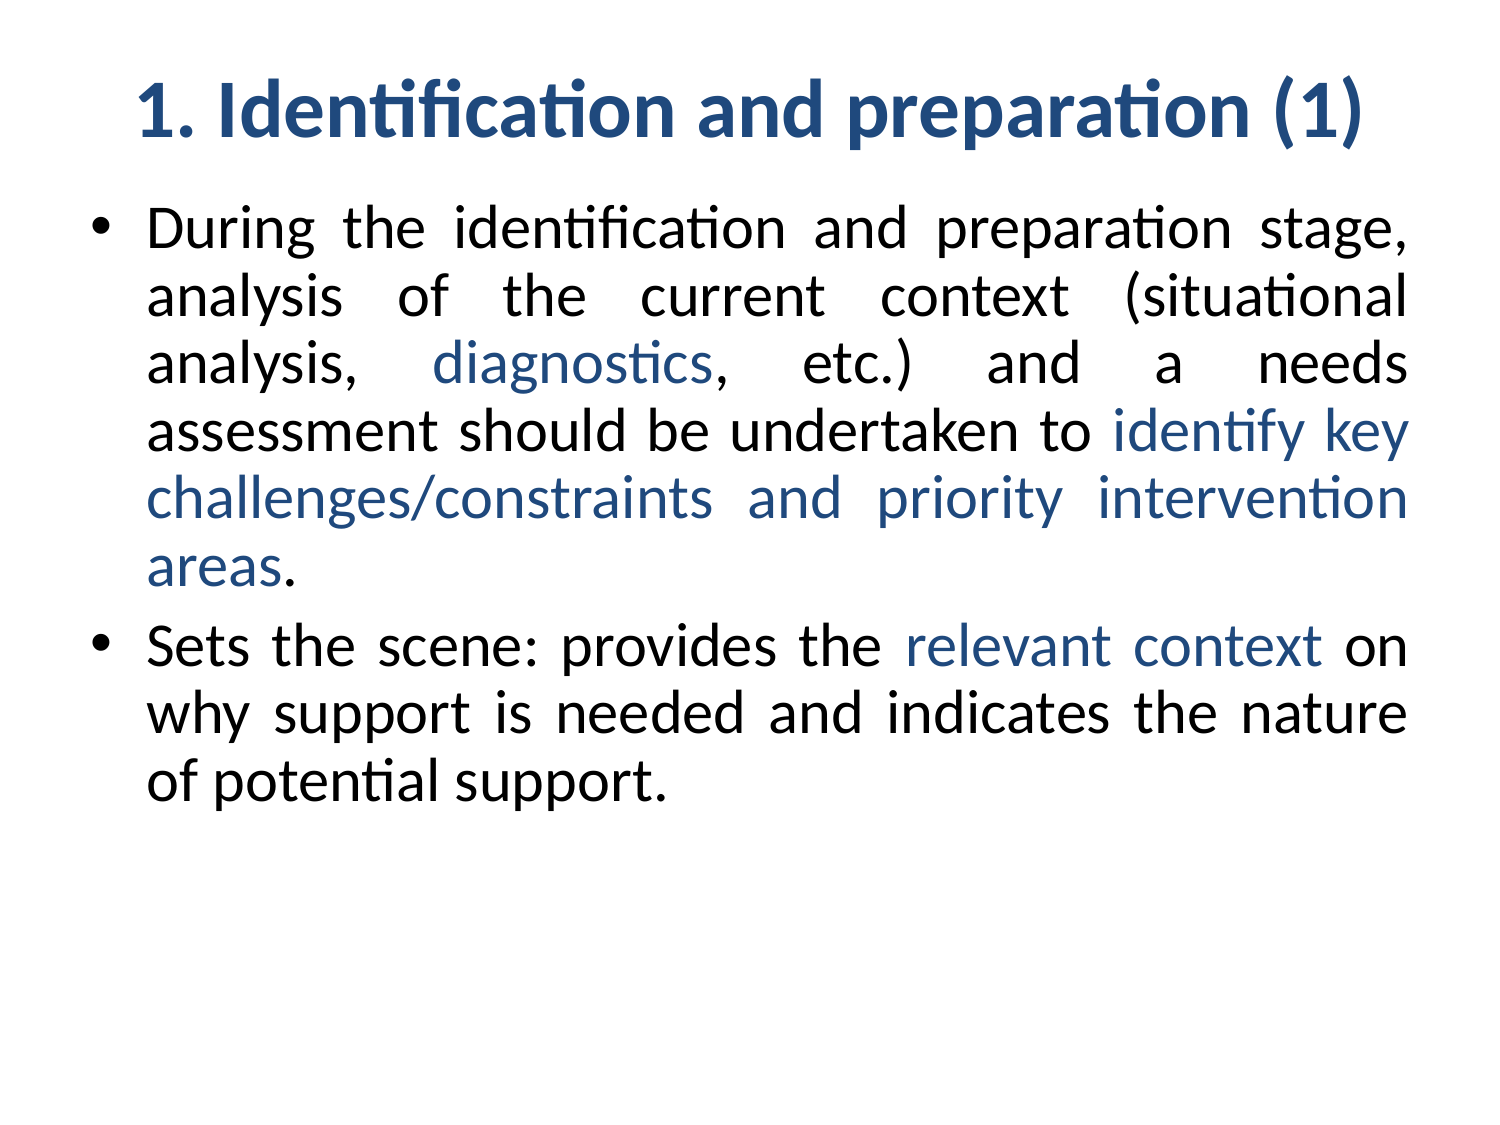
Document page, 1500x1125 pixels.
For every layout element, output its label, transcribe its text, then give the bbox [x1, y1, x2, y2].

title 1. Identification and preparation (1) [74, 44, 1426, 163]
list During the identification and preparation stage, analysis of the current context (situational analysis, diagnostics, etc.) and a needs assessment should be undertaken to identify key challenges/constraints and priority intervention areas. Sets the scene: provides the relevant context on why support is needed and indicates the nature of potential support. [74, 187, 1426, 931]
